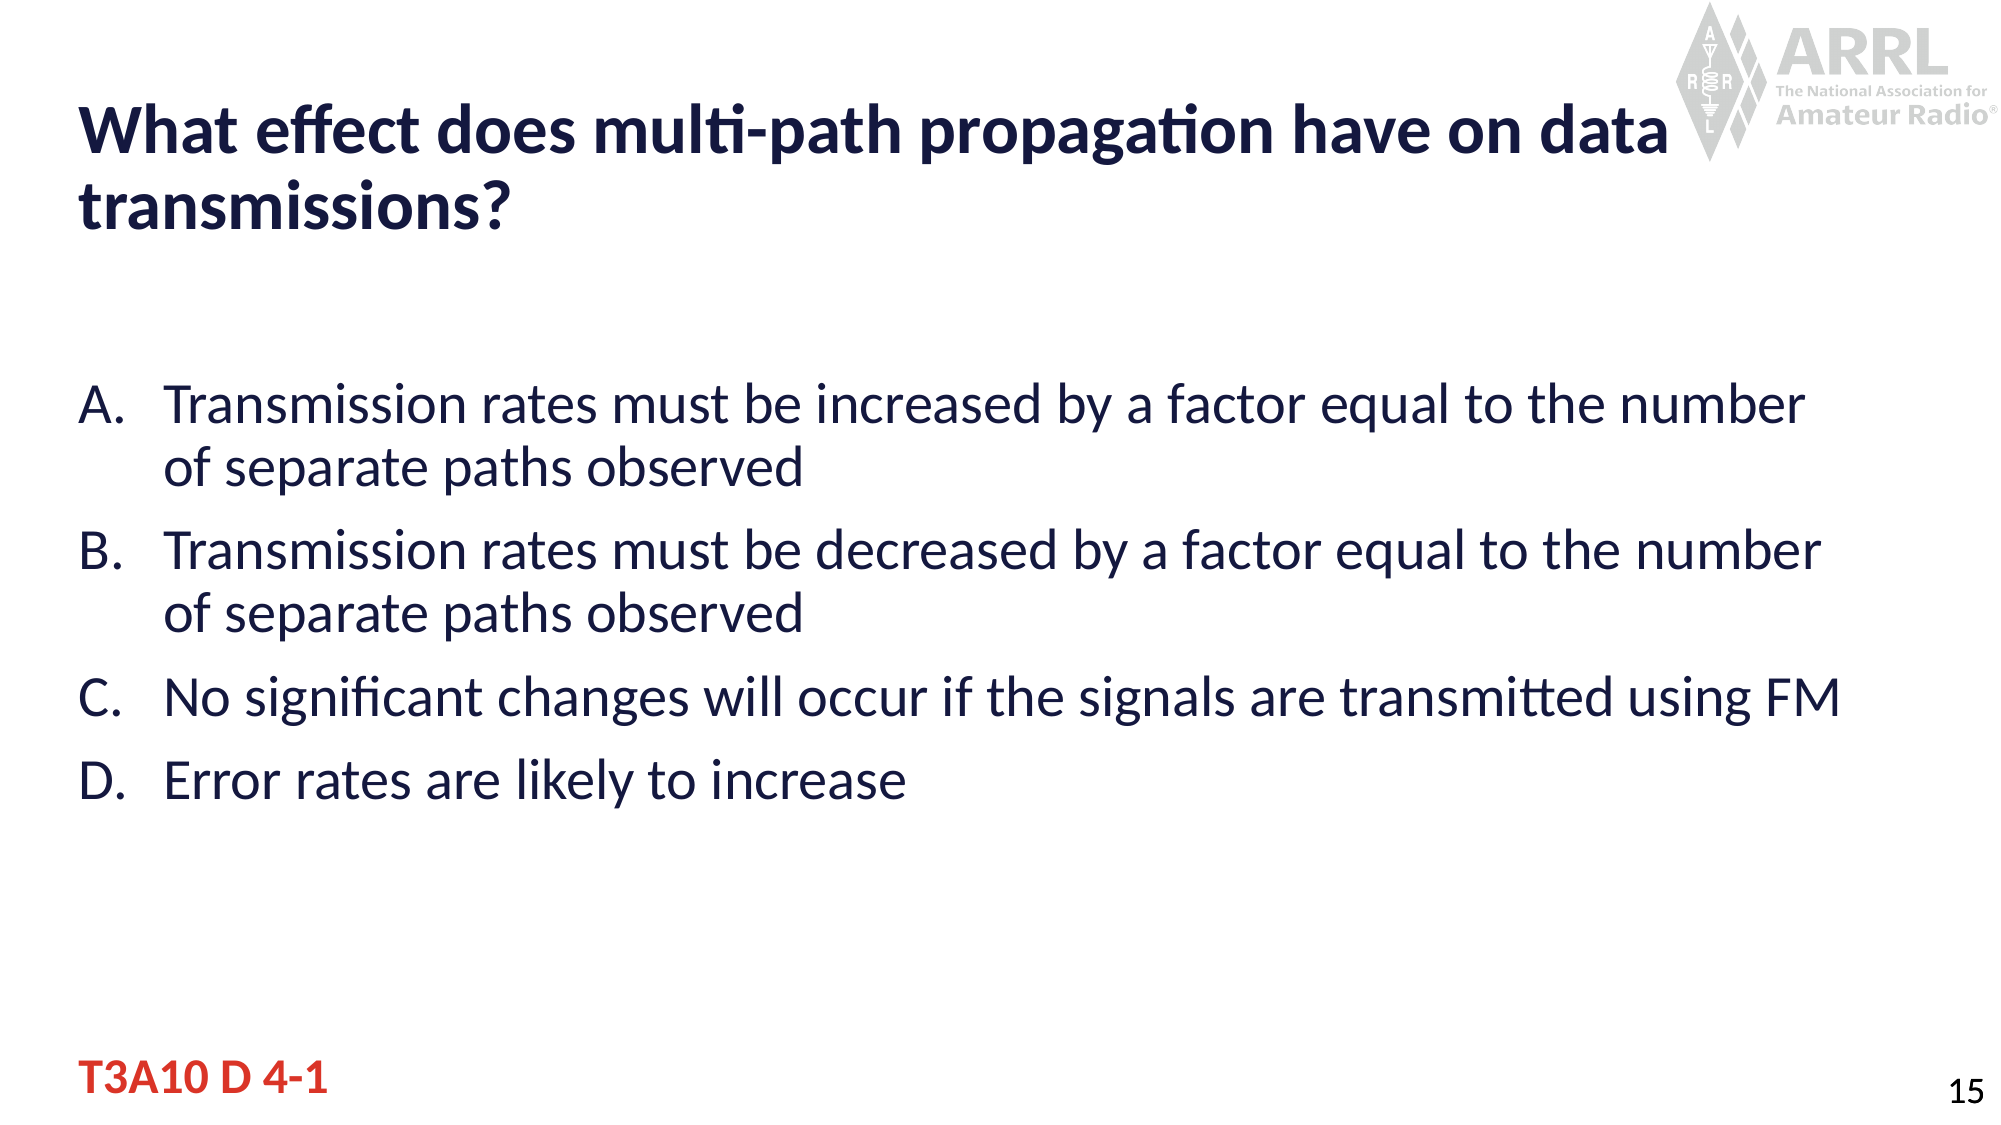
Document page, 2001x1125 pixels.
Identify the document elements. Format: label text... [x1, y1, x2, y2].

title What effect does multi-path propagation have on data transmissions? [63, 59, 1863, 278]
list Transmission rates must be increased by a factor equal to the number of separate paths observed Transmission rates must be decreased by a factor equal to the number of separate paths observed No significant changes will occur if the signals are transmitted using FM Error rates are likely to increase [63, 365, 1863, 989]
picture [1674, 0, 2000, 164]
text_box T3A10 D 4-1 [63, 1036, 921, 1112]
